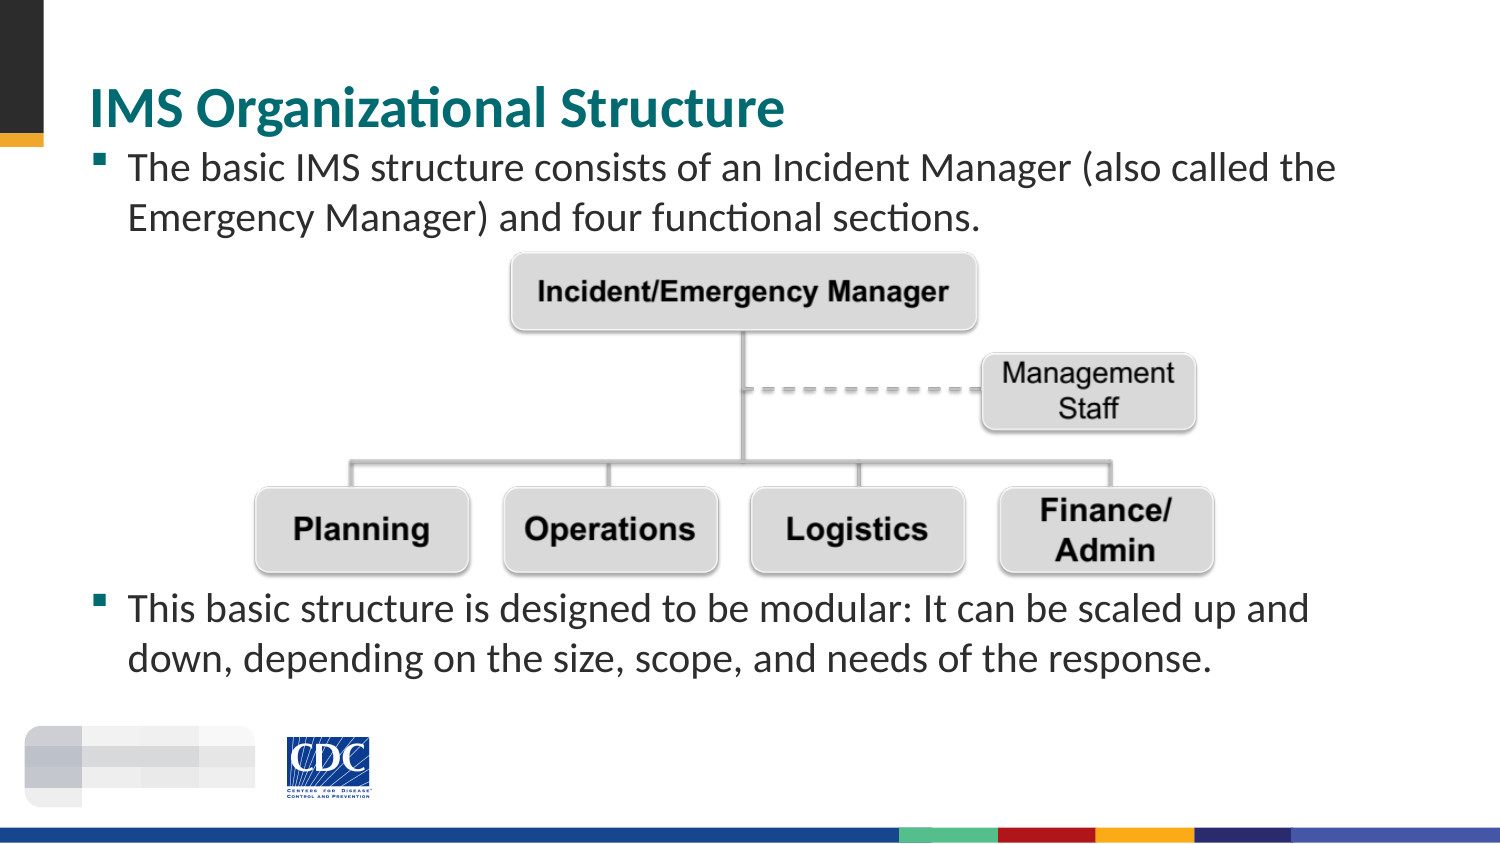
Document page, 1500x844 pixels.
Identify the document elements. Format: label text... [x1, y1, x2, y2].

list The basic IMS structure consists of an Incident Manager (also called the Emergency Manager) and four functional sections. This basic structure is designed to be modular: It can be scaled up and down, depending on the size, scope, and needs of the response. [75, 132, 1414, 681]
title IMS Organizational Structure [75, 33, 1425, 147]
picture [249, 248, 1219, 595]
picture [287, 737, 372, 798]
